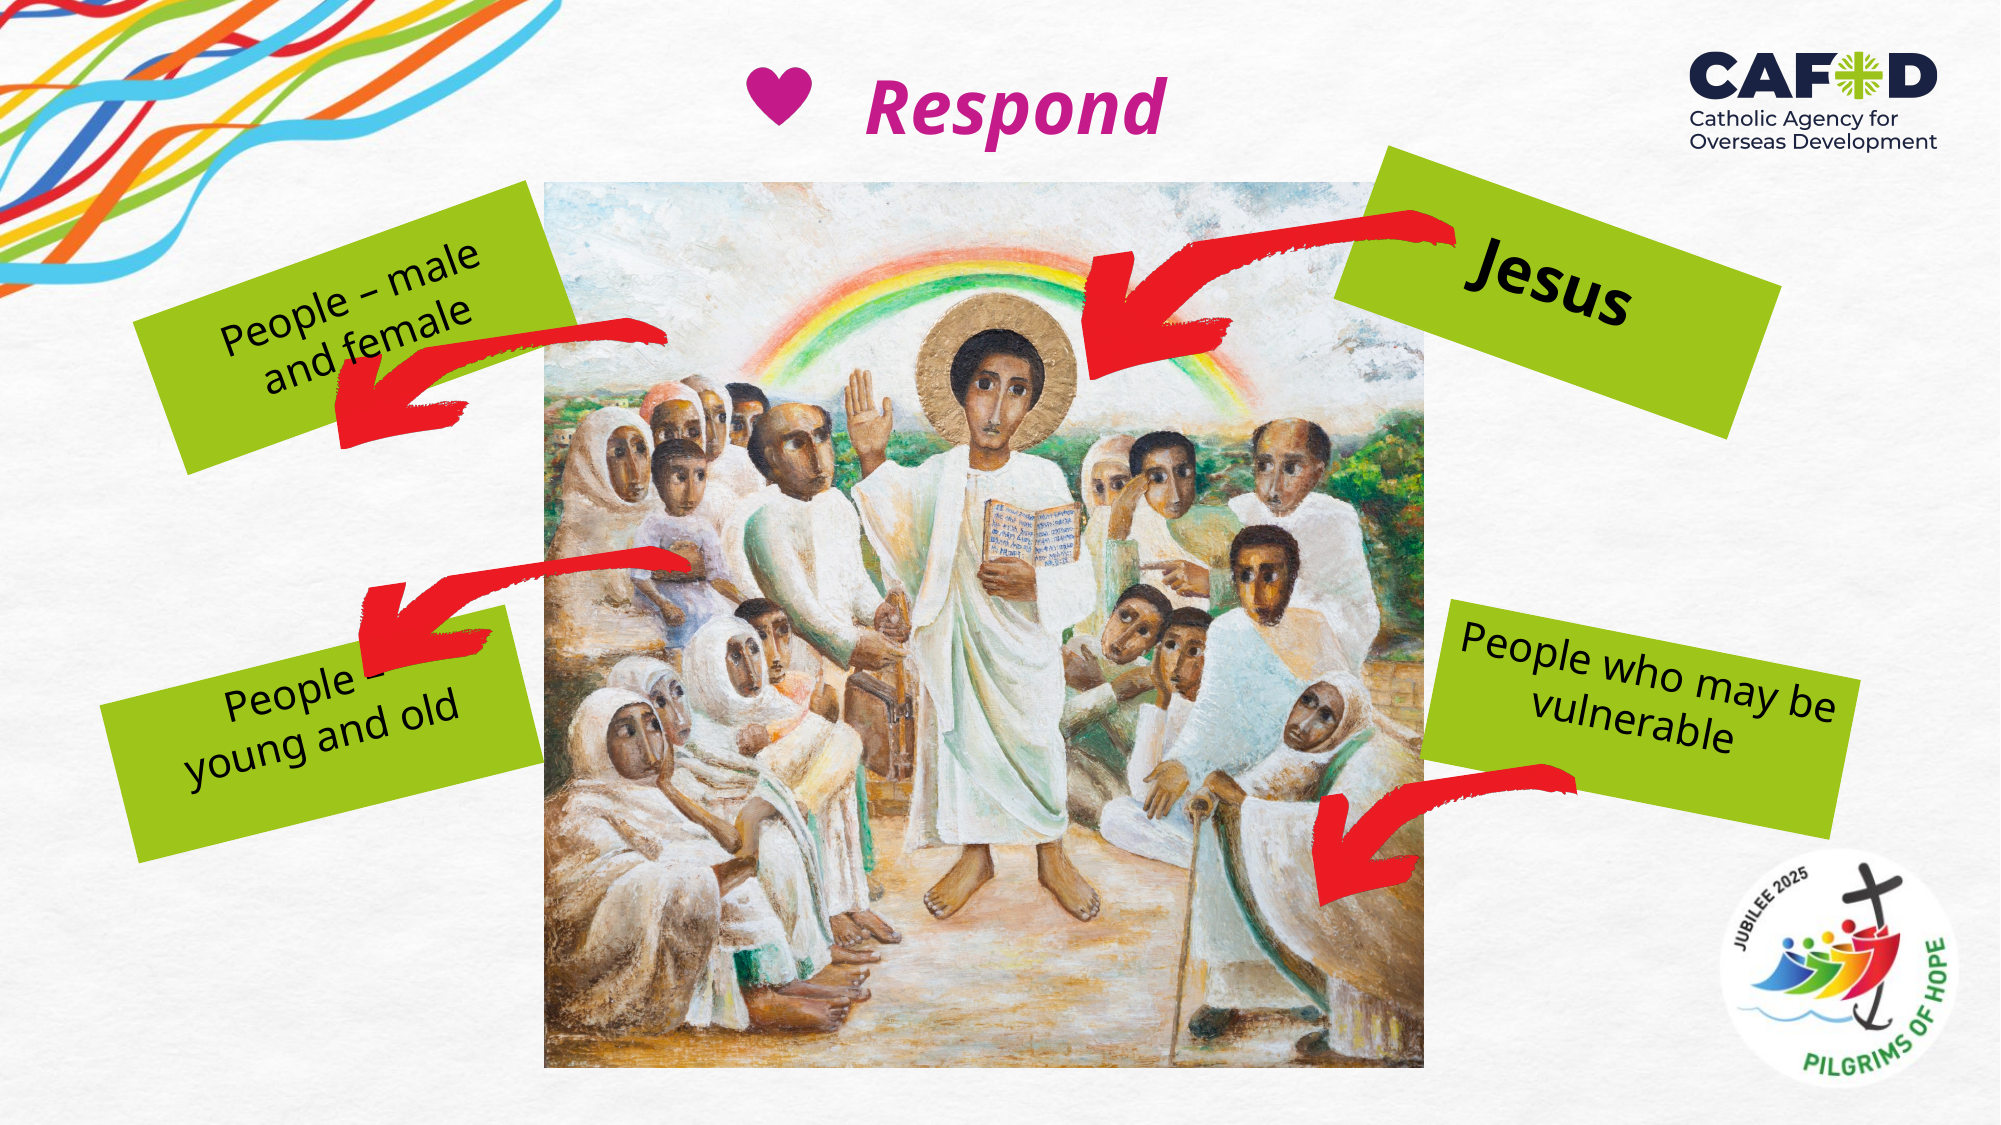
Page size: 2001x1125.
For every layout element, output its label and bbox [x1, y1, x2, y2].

picture [732, 52, 825, 141]
list [0, 0, 2000, 1125]
picture [1650, 34, 1977, 170]
picture [543, 182, 1425, 1069]
